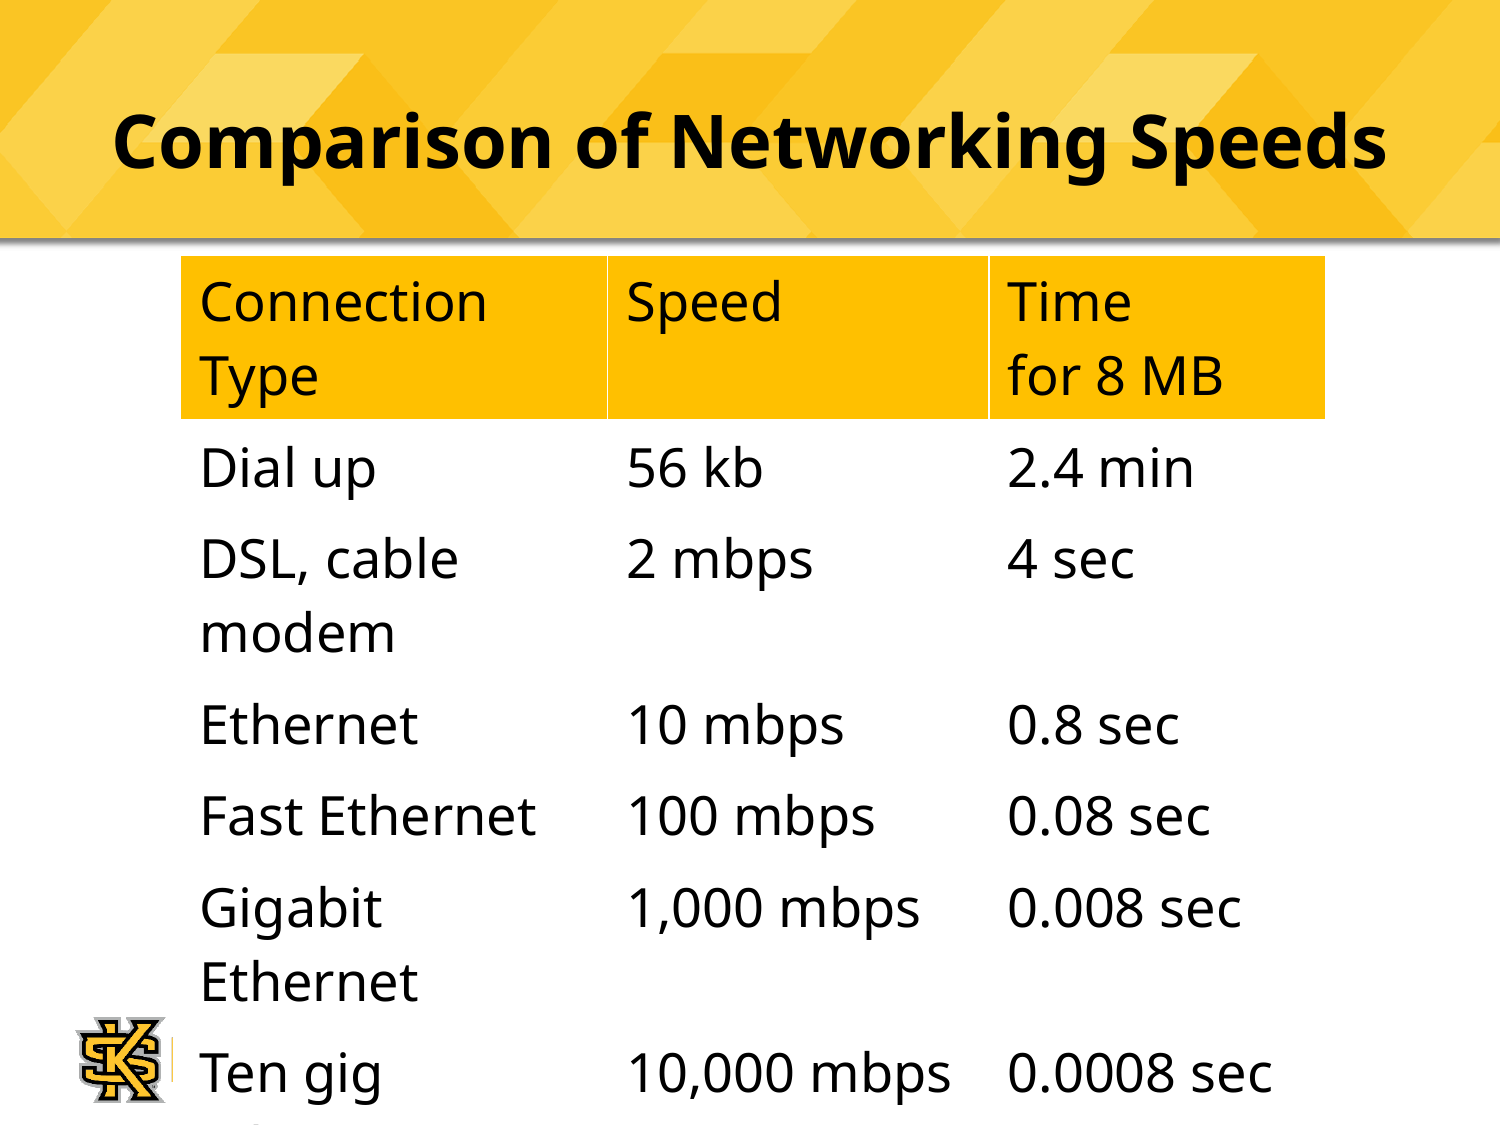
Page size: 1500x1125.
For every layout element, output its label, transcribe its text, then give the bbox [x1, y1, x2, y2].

table_cell 10,000 mbps [608, 1027, 988, 1125]
table_cell DSL, cable modem [181, 513, 607, 677]
table_cell Ethernet [181, 678, 607, 768]
table_cell 10 mbps [608, 678, 988, 768]
table_header Speed [608, 256, 988, 419]
title Comparison of Networking Speeds [75, 45, 1425, 233]
table_cell 1,000 mbps [608, 861, 988, 1025]
table_cell Dial up [181, 421, 607, 511]
table_cell 0.008 sec [990, 861, 1325, 1025]
table_cell 0.8 sec [990, 678, 1325, 768]
table_header Time for 8 MB [990, 256, 1325, 419]
table_cell 100 mbps [608, 770, 988, 860]
picture [0, 0, 1500, 251]
table_cell 4 sec [990, 513, 1325, 677]
table_cell 2.4 min [990, 421, 1325, 511]
table_header Connection Type [181, 256, 607, 419]
table_cell Gigabit Ethernet [181, 861, 607, 1025]
table_cell 0.0008 sec [990, 1027, 1325, 1125]
table_cell 0.08 sec [990, 770, 1325, 860]
picture [75, 1017, 179, 1103]
table_cell Fast Ethernet [181, 770, 607, 860]
table_cell 56 kb [608, 421, 988, 511]
table_cell 2 mbps [608, 513, 988, 677]
table_cell Ten gig Ethernet [181, 1027, 607, 1125]
